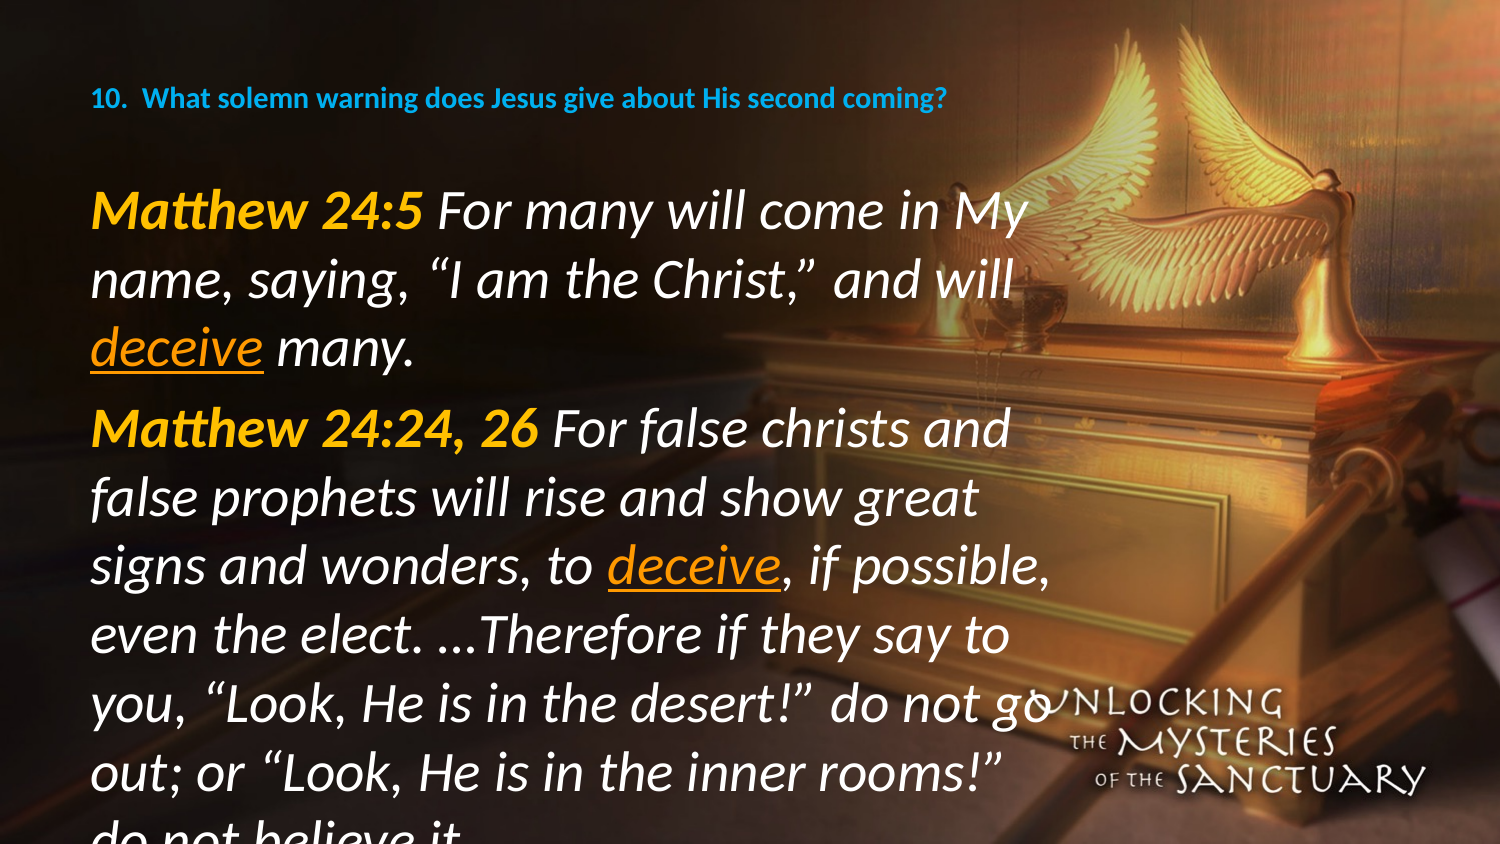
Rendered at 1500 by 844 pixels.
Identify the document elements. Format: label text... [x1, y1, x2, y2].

title 10. What solemn warning does Jesus give about His second coming? [75, 33, 1425, 175]
list Matthew 24:5 For many will come in My name, saying, “I am the Christ,” and will deceive many. Matthew 24:24, 26 For false christs and false prophets will rise and show great signs and wonders, to deceive, if possible, even the elect. …Therefore if they say to you, “Look, He is in the desert!” do not go out; or “Look, He is in the inner rooms!” do not believe it. [75, 164, 1073, 844]
picture [0, 0, 1500, 844]
